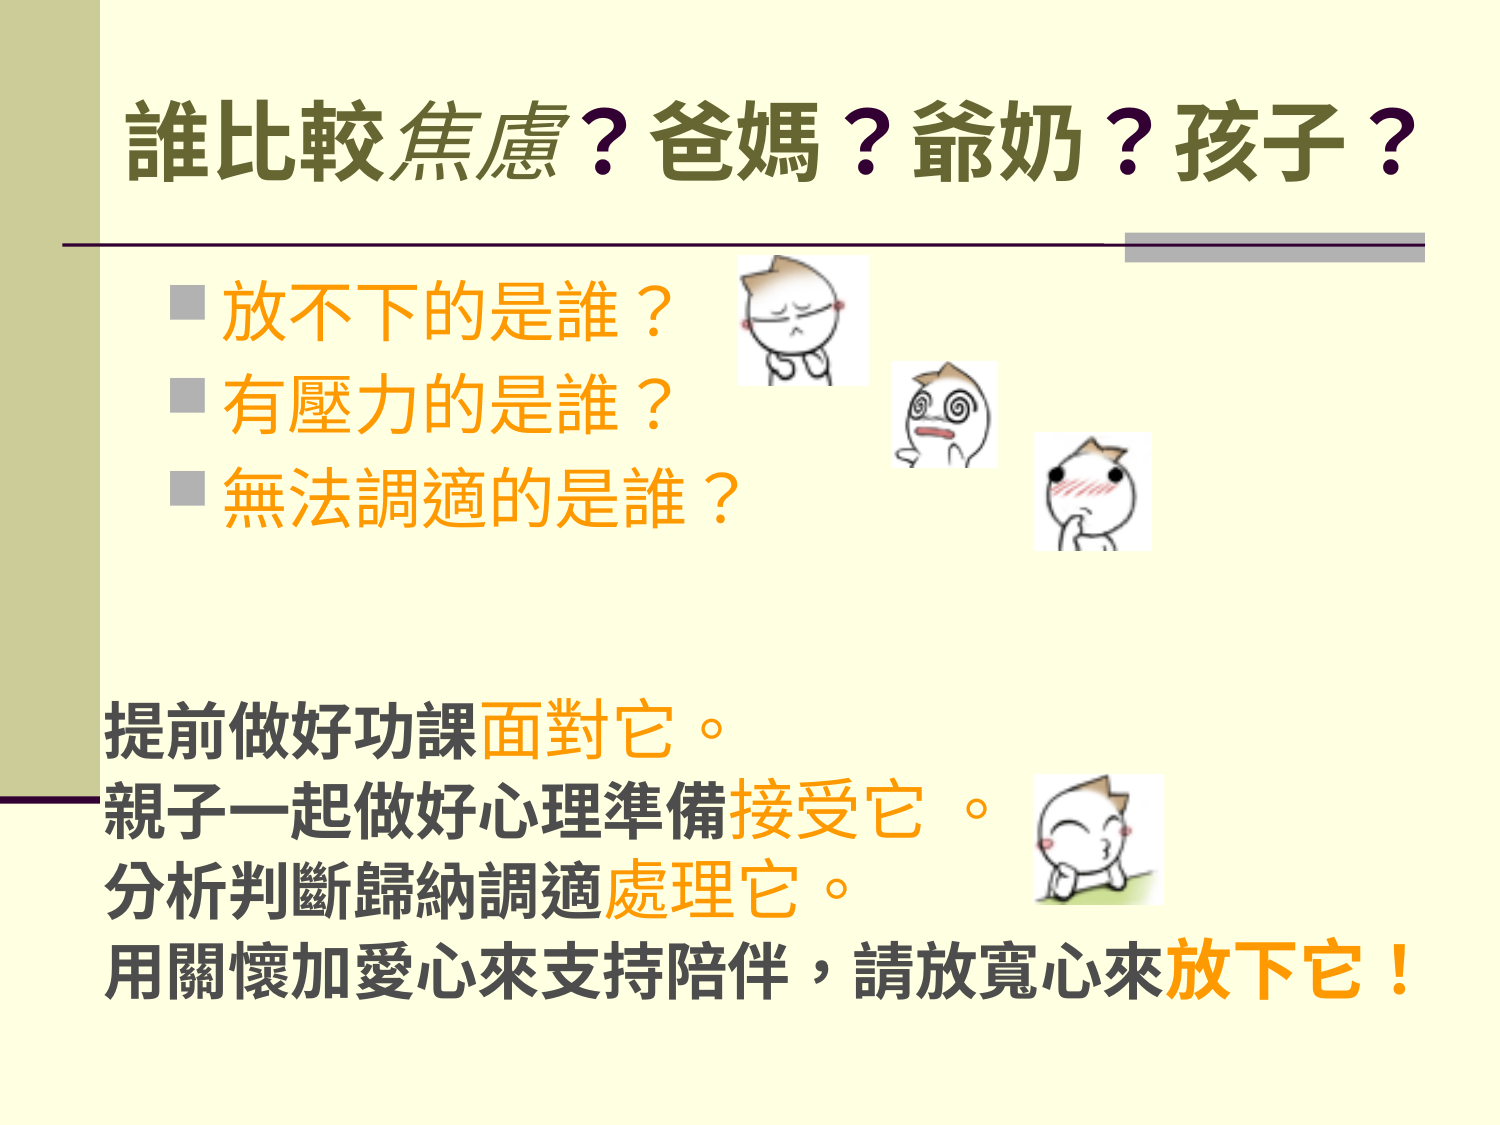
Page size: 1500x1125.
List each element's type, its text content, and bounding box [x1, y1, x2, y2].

list 放不下的是誰？ 有壓力的是誰？ 無法調適的是誰？ [149, 262, 1426, 680]
picture [1033, 774, 1164, 906]
title 誰比較焦慮？爸媽？爺奶？孩子？ [100, 45, 1460, 234]
text_box 提前做好功課面對它。 親子一起做好心理準備接受它 。 分析判斷歸納調適處理它。 用關懷加愛心來支持陪伴，請放寬心來放下它！ [88, 680, 1477, 1016]
picture [891, 361, 999, 469]
picture [737, 255, 869, 386]
picture [1033, 432, 1152, 551]
